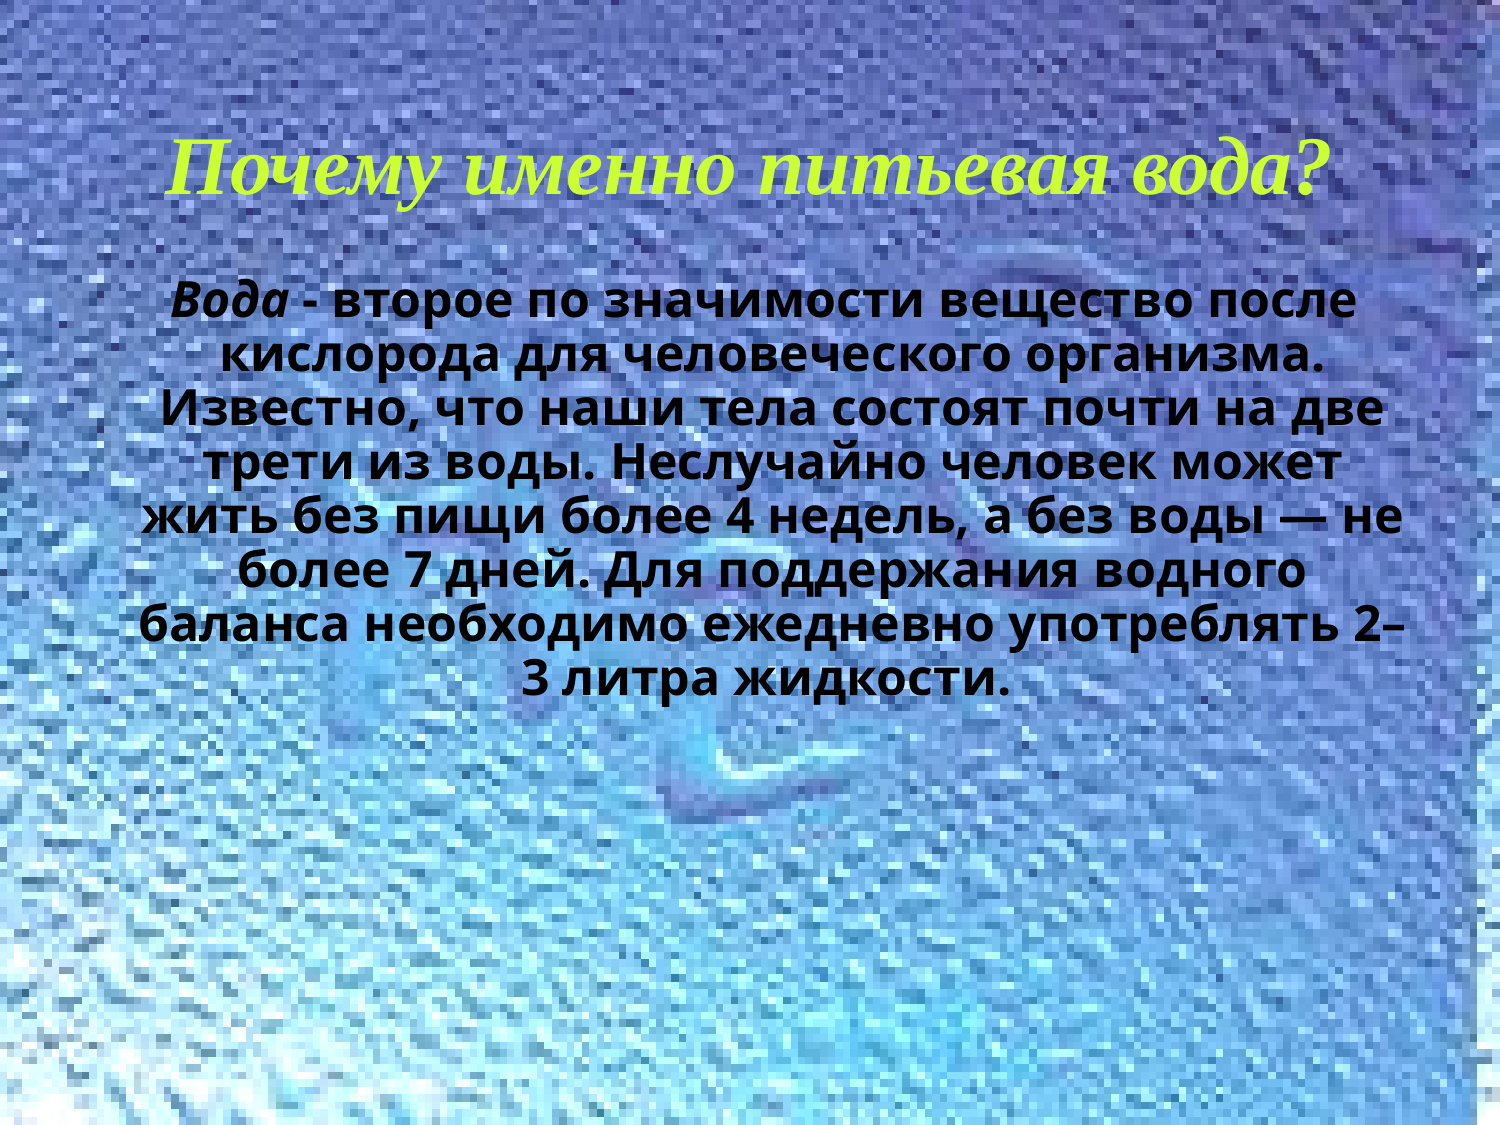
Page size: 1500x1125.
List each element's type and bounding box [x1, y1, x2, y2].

list [0, 0, 1500, 1125]
